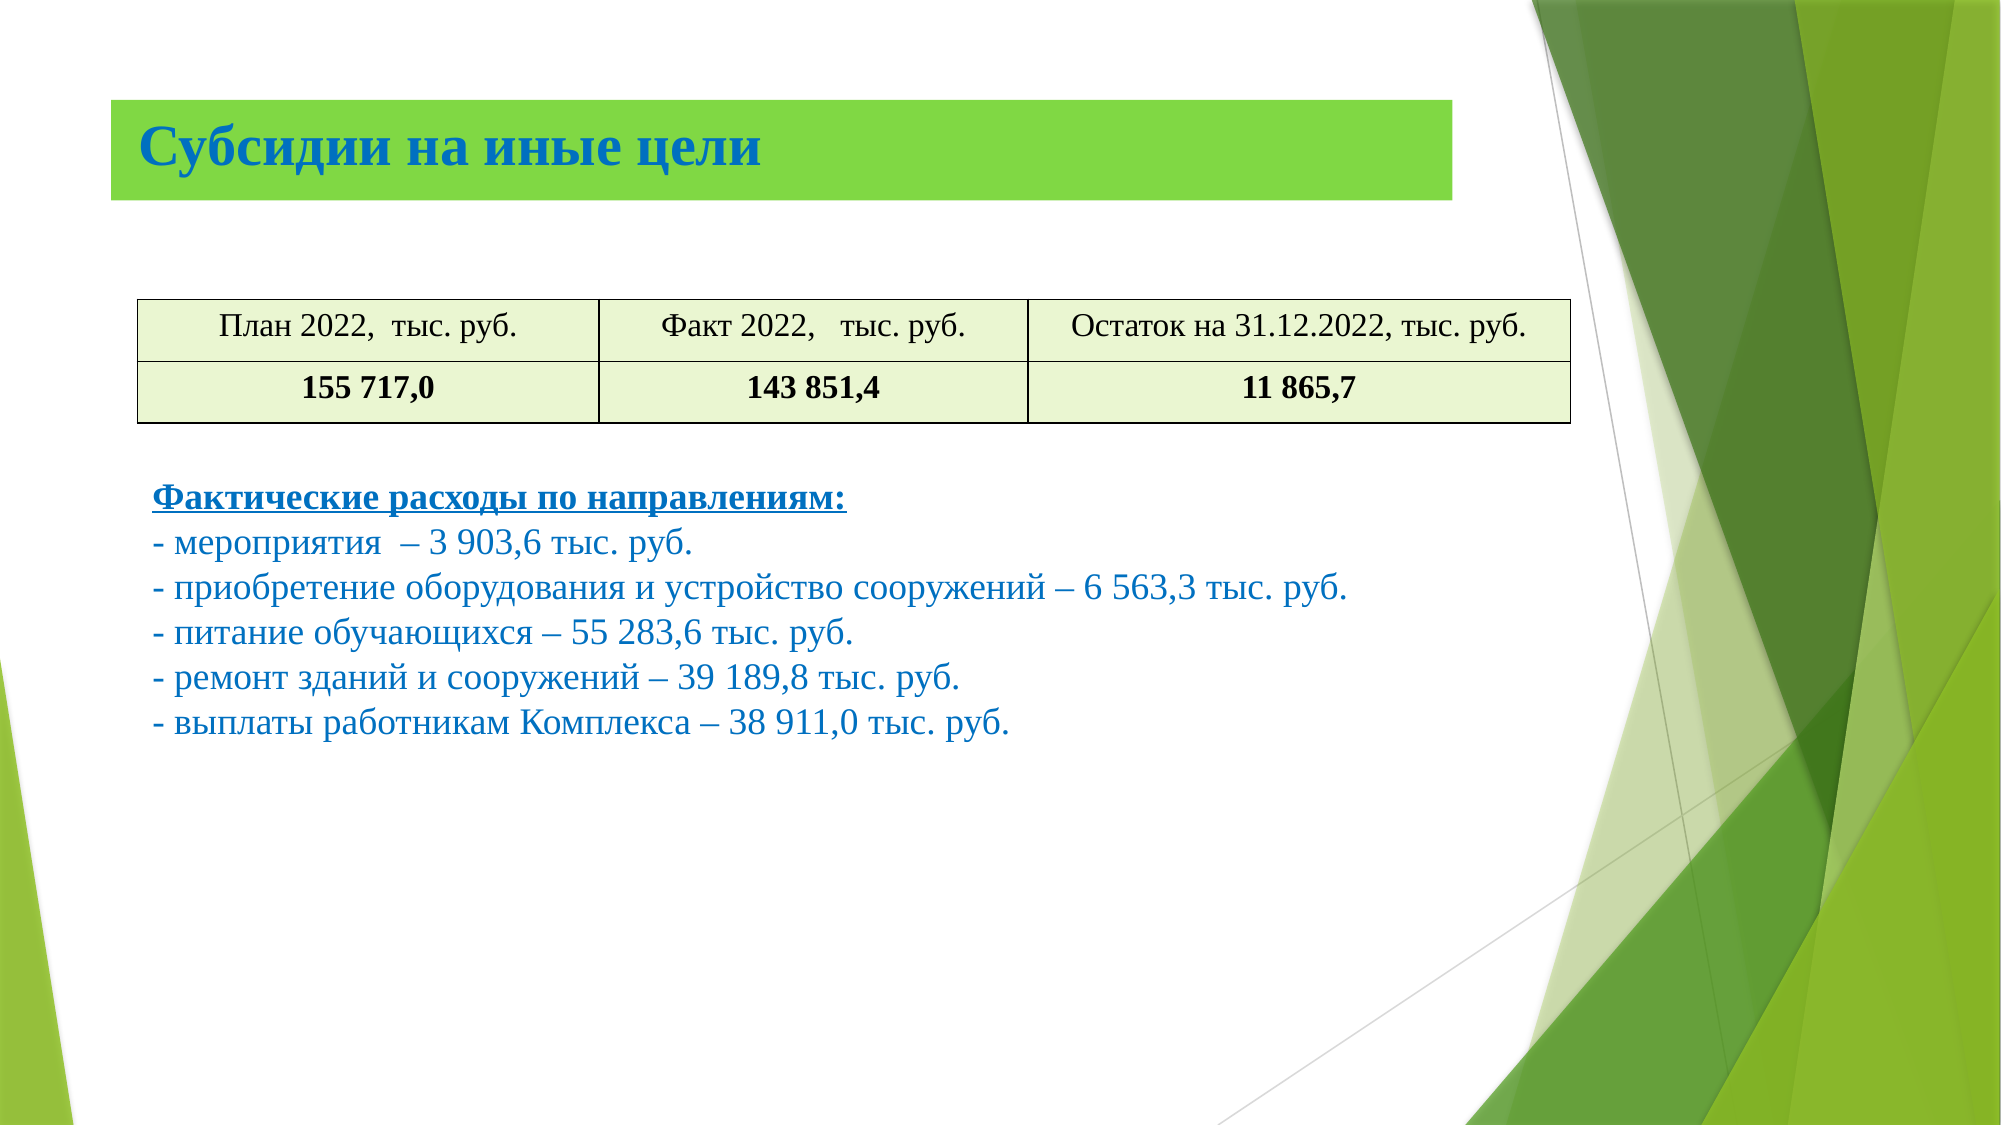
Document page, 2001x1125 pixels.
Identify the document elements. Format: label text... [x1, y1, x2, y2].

title Субсидии на иные цели [111, 99, 1453, 201]
table_header Остаток на 31.12.2022, тыс. руб. [1029, 300, 1570, 361]
table_cell 155 717,0 [138, 362, 598, 422]
table_header Факт 2022, тыс. руб. [600, 300, 1027, 361]
table_cell 143 851,4 [600, 362, 1027, 422]
text_box Фактические расходы по направлениям: - мероприятия – 3 903,6 тыс. руб. - приобретение оборудования и устройство сооружений – 6 563,3 тыс. руб. - питание обучающихся – 55 283,6 тыс. руб. - ремонт зданий и сооружений – 39 189,8 тыс. руб. - выплаты работникам Комплекса – 38 911,0 тыс. руб. [137, 464, 1443, 750]
table_cell 11 865,7 [1029, 362, 1570, 422]
table_header План 2022, тыс. руб. [138, 300, 598, 361]
